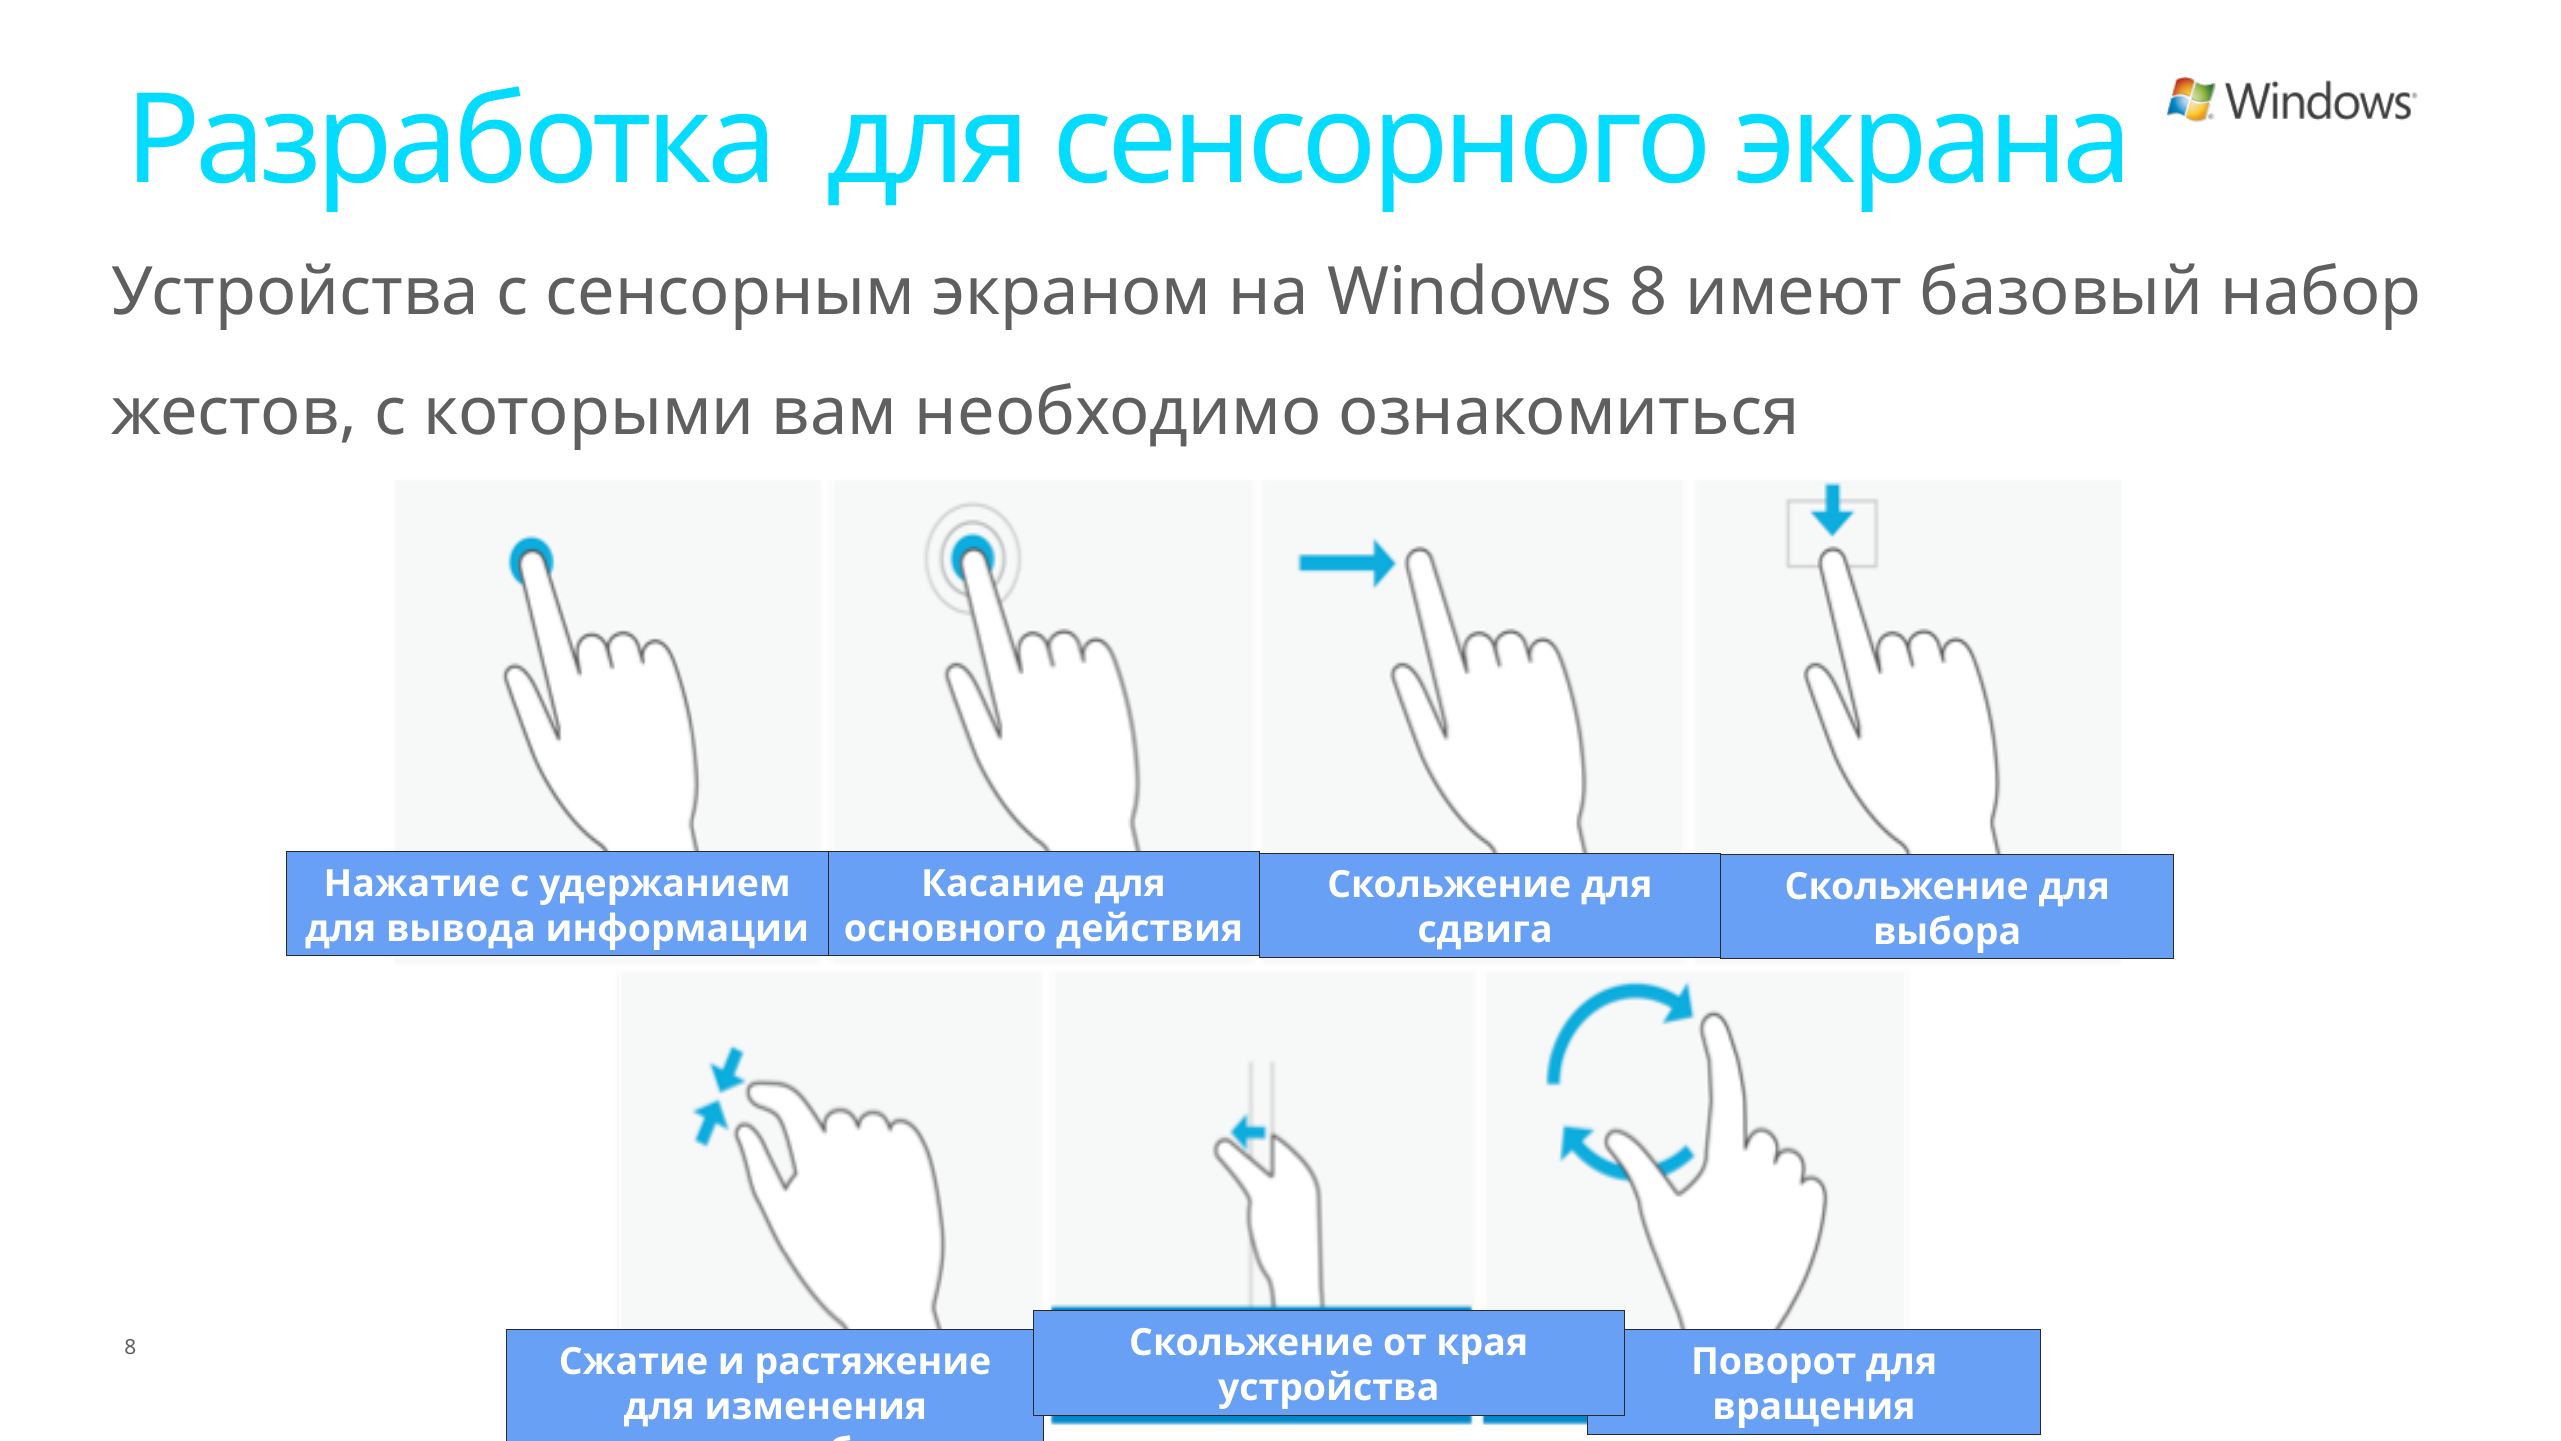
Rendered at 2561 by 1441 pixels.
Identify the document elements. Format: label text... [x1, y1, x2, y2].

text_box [286, 455, 2174, 1441]
title Разработка для сенсорного экрана [125, 48, 2468, 210]
list Устройства с сенсорным экраном на Windows 8 имеют базовый набор жестов, с которыми вам необходимо ознакомиться [111, 207, 2454, 451]
